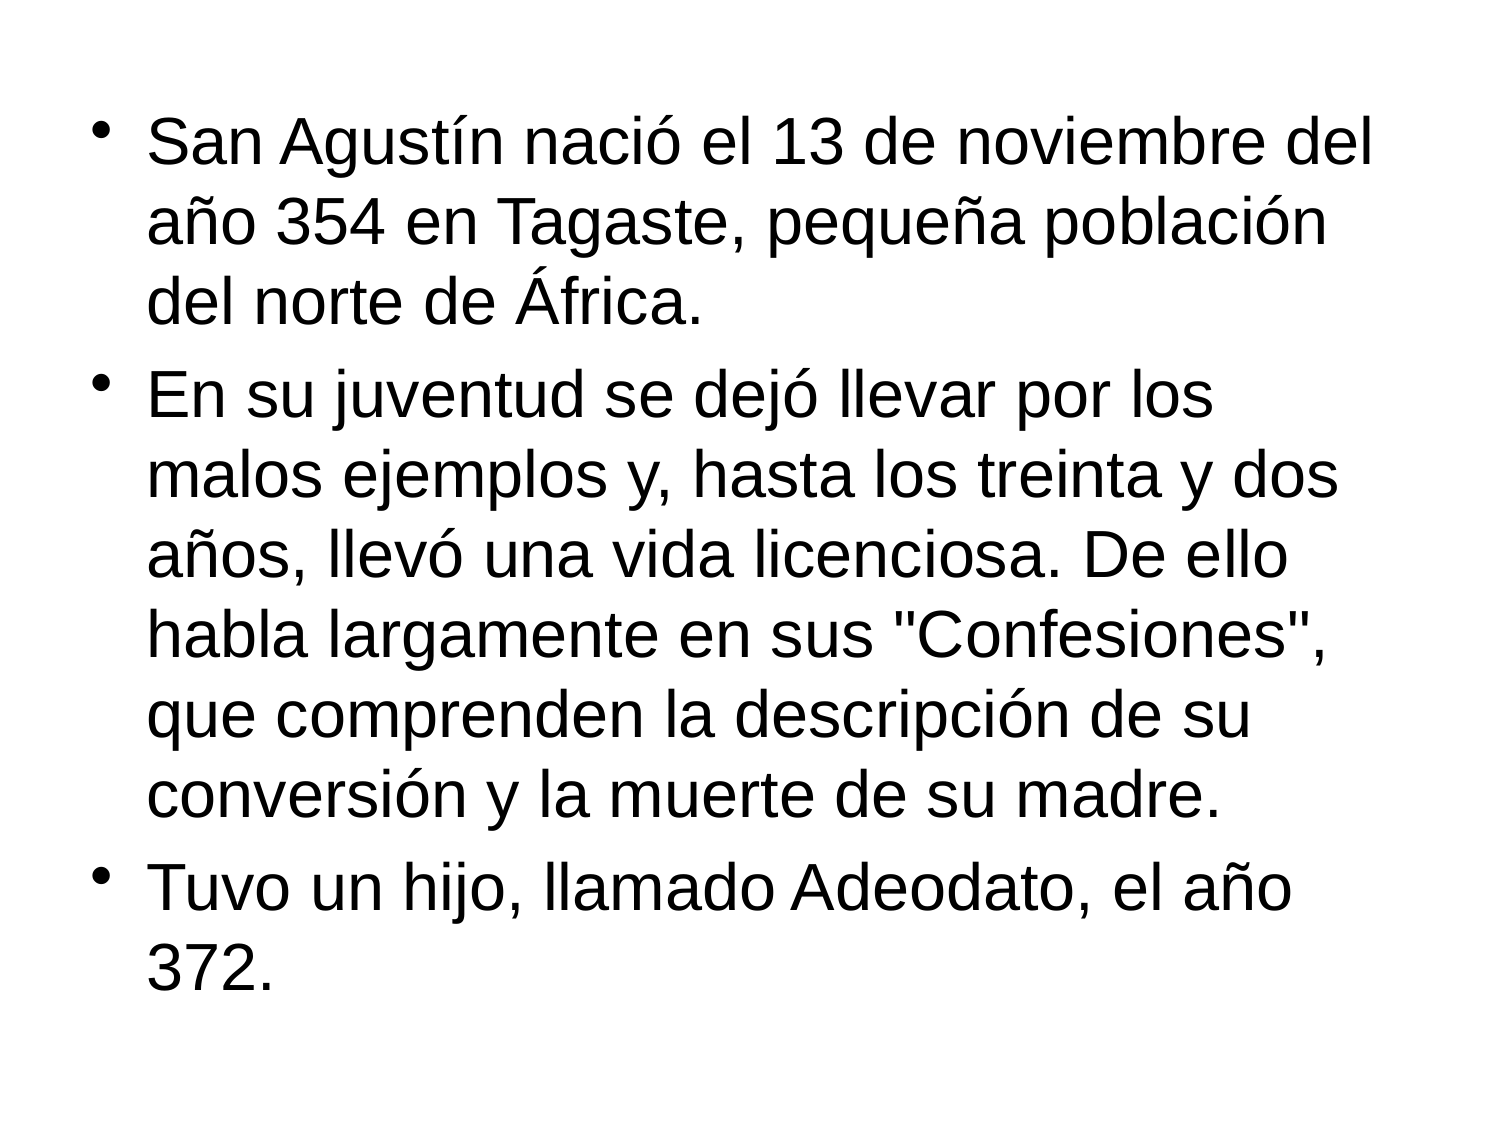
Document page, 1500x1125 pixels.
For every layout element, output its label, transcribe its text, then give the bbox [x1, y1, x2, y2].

list San Agustín nació el 13 de noviembre del año 354 en Tagaste, pequeña población del norte de África. En su juventud se dejó llevar por los malos ejemplos y, hasta los treinta y dos años, llevó una vida licenciosa. De ello habla largamente en sus "Confesiones", que comprenden la descripción de su conversión y la muerte de su madre. Tuvo un hijo, llamado Adeodato, el año 372. [74, 89, 1426, 1059]
